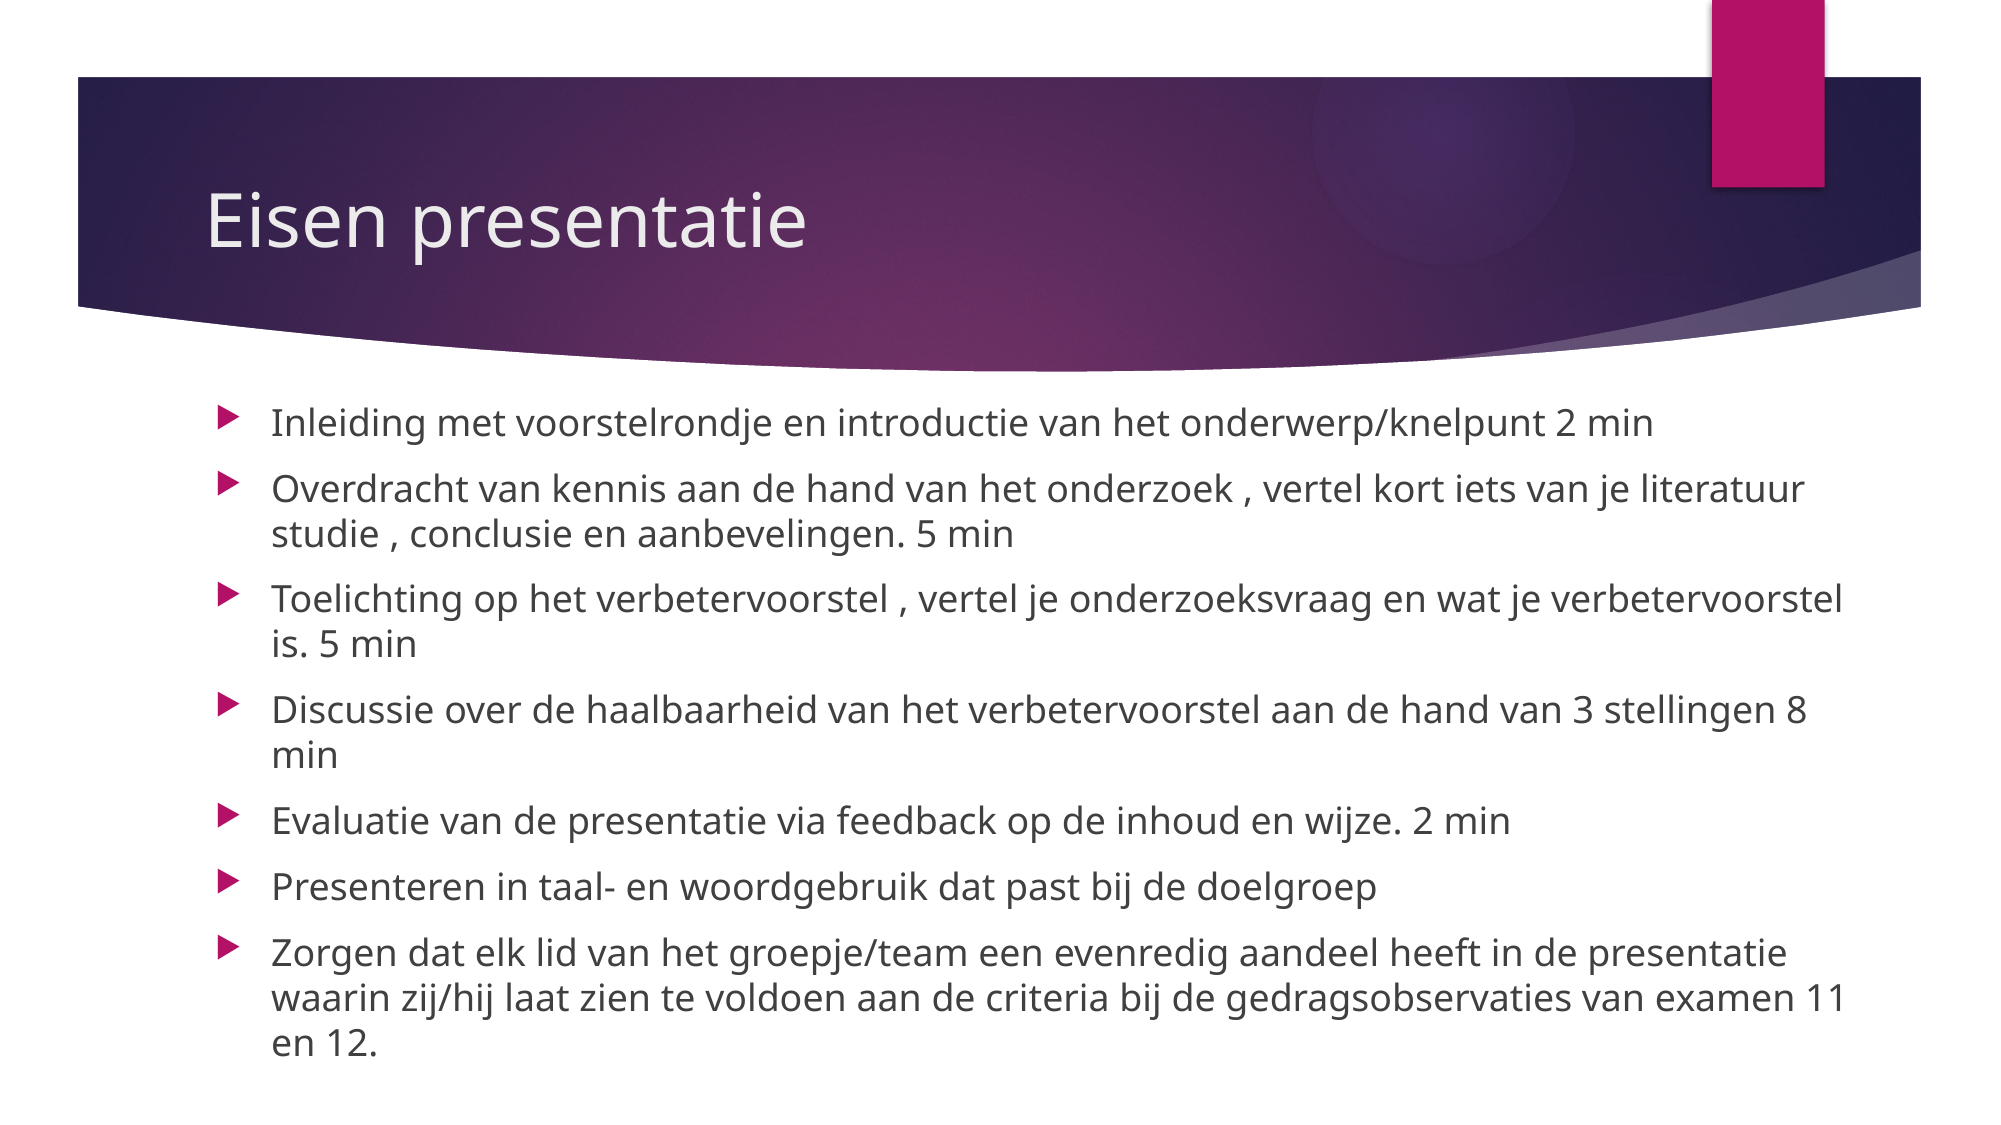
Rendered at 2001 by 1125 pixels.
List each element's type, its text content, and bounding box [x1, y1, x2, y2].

title Eisen presentatie [189, 159, 1627, 276]
list Inleiding met voorstelrondje en introductie van het onderwerp/knelpunt 2 min Overdracht van kennis aan de hand van het onderzoek , vertel kort iets van je literatuur studie , conclusie en aanbevelingen. 5 min Toelichting op het verbetervoorstel , vertel je onderzoeksvraag en wat je verbetervoorstel is. 5 min Discussie over de haalbaarheid van het verbetervoorstel aan de hand van 3 stellingen 8 min Evaluatie van de presentatie via feedback op de inhoud en wijze. 2 min Presenteren in taal- en woordgebruik dat past bij de doelgroep Zorgen dat elk lid van het groepje/team een evenredig aandeel heeft in de presentatie waarin zij/hij laat zien te voldoen aan de criteria bij de gedragsobservaties van examen 11 en 12. [200, 391, 1889, 1101]
